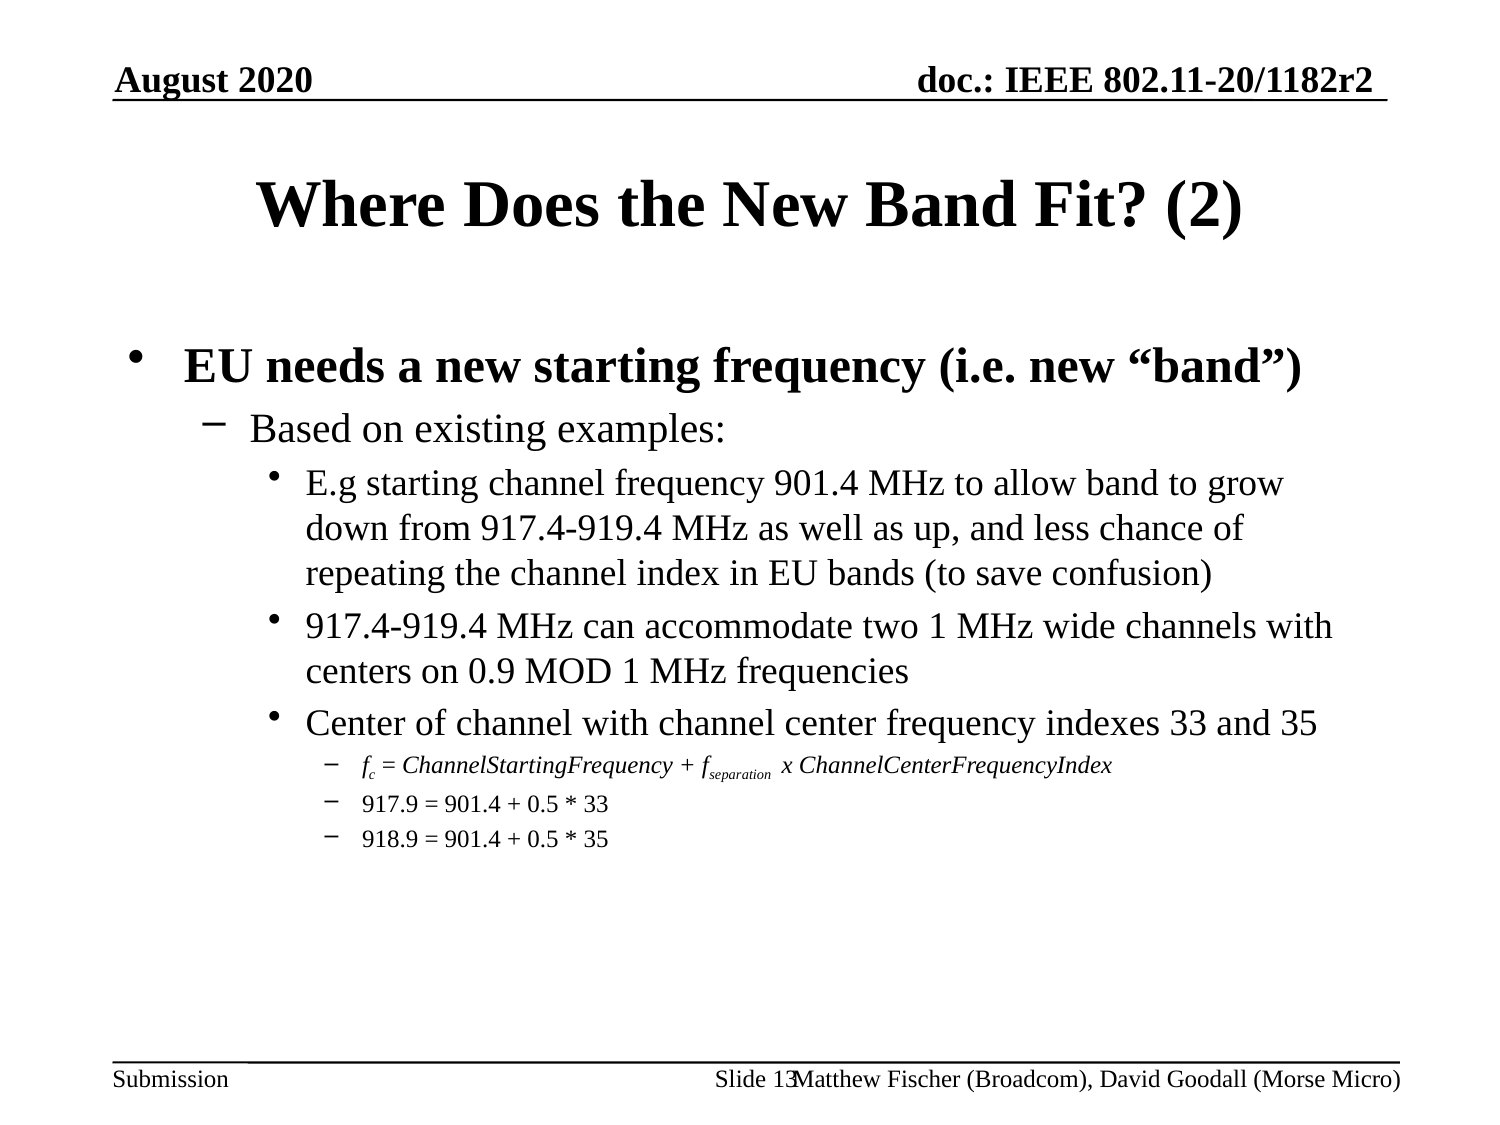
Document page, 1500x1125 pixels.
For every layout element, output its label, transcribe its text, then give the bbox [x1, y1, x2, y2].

slide_number Slide 13 [712, 1061, 800, 1093]
footer Matthew Fischer (Broadcom), David Goodall (Morse Micro) [800, 1061, 1402, 1093]
title Where Does the New Band Fit? (2) [112, 112, 1388, 288]
list EU needs a new starting frequency (i.e. new “band”) Based on existing examples: E.g starting channel frequency 901.4 MHz to allow band to grow down from 917.4-919.4 MHz as well as up, and less chance of repeating the channel index in EU bands (to save confusion) 917.4-919.4 MHz can accommodate two 1 MHz wide channels with centers on 0.9 MOD 1 MHz frequencies Center of channel with channel center frequency indexes 33 and 35 fc = ChannelStartingFrequency + fseparation x ChannelCenterFrequencyIndex 917.9 = 901.4 + 0.5 * 33 918.9 = 901.4 + 0.5 * 35 [112, 324, 1388, 1001]
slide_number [114, 54, 316, 101]
